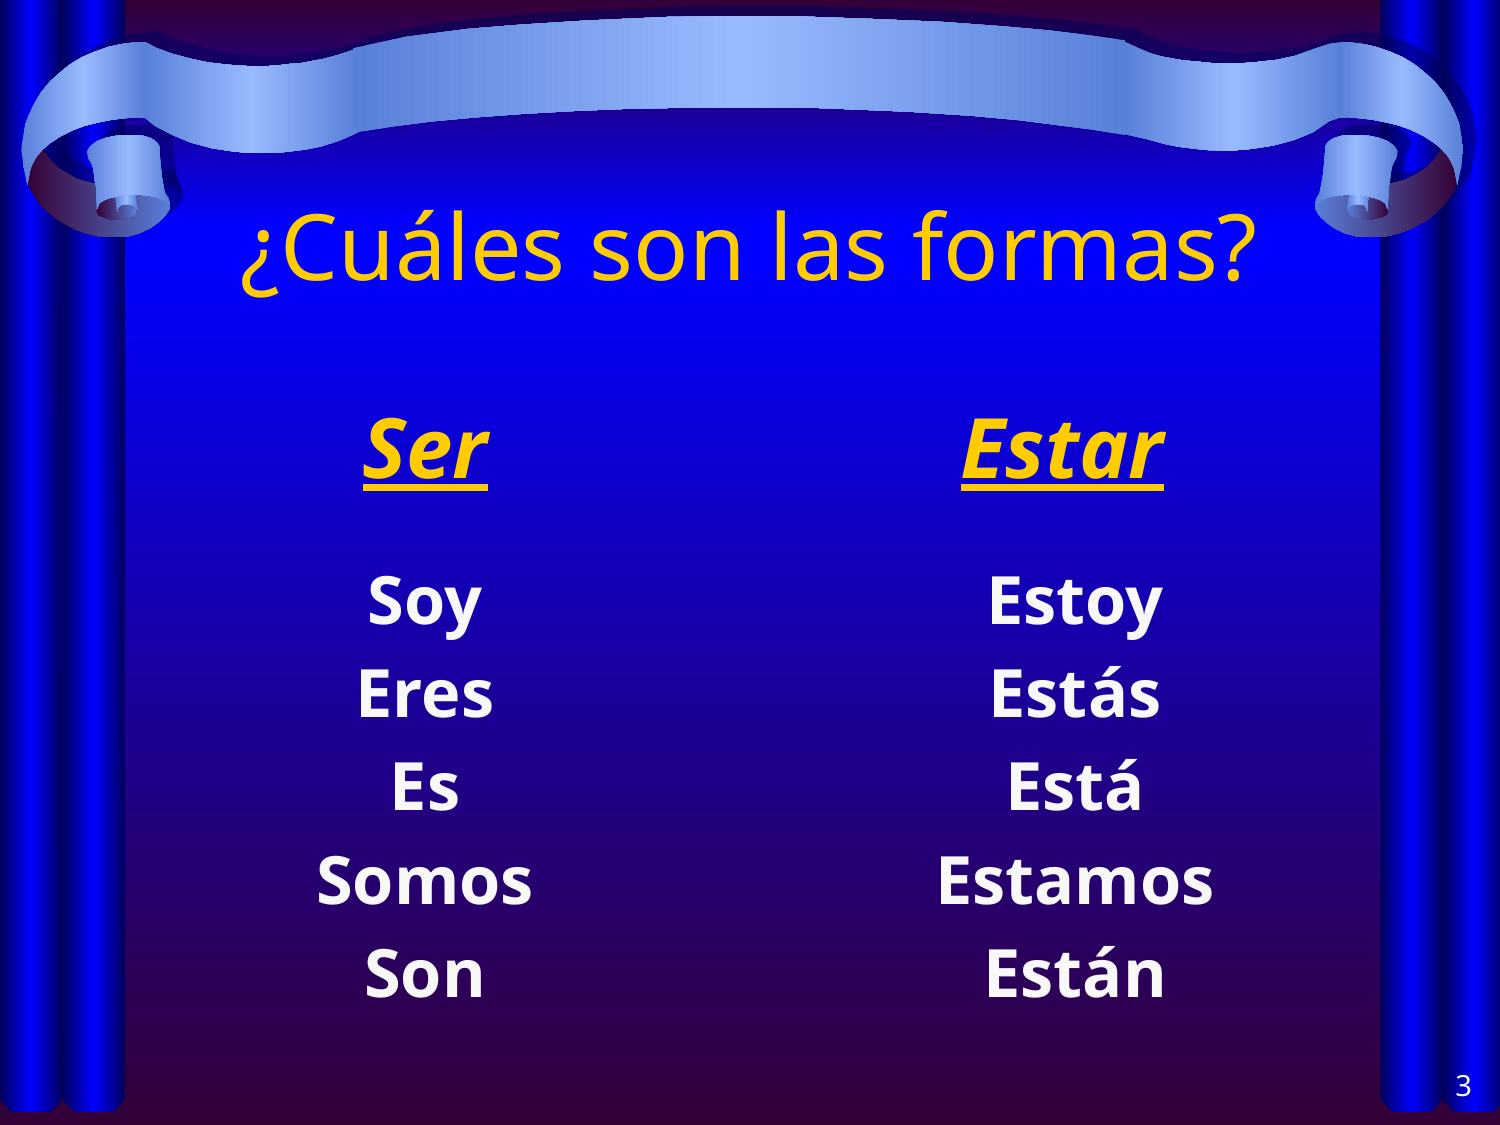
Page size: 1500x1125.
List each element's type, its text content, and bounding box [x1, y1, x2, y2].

title ¿Cuáles son las formas? [112, 149, 1388, 338]
list Estoy Estás Está Estamos Están [762, 549, 1388, 1038]
list Soy Eres Es Somos Son [112, 549, 738, 1038]
slide_number 3 [1187, 1050, 1500, 1125]
text_box Estar [946, 387, 1179, 503]
text_box Ser [347, 387, 503, 503]
